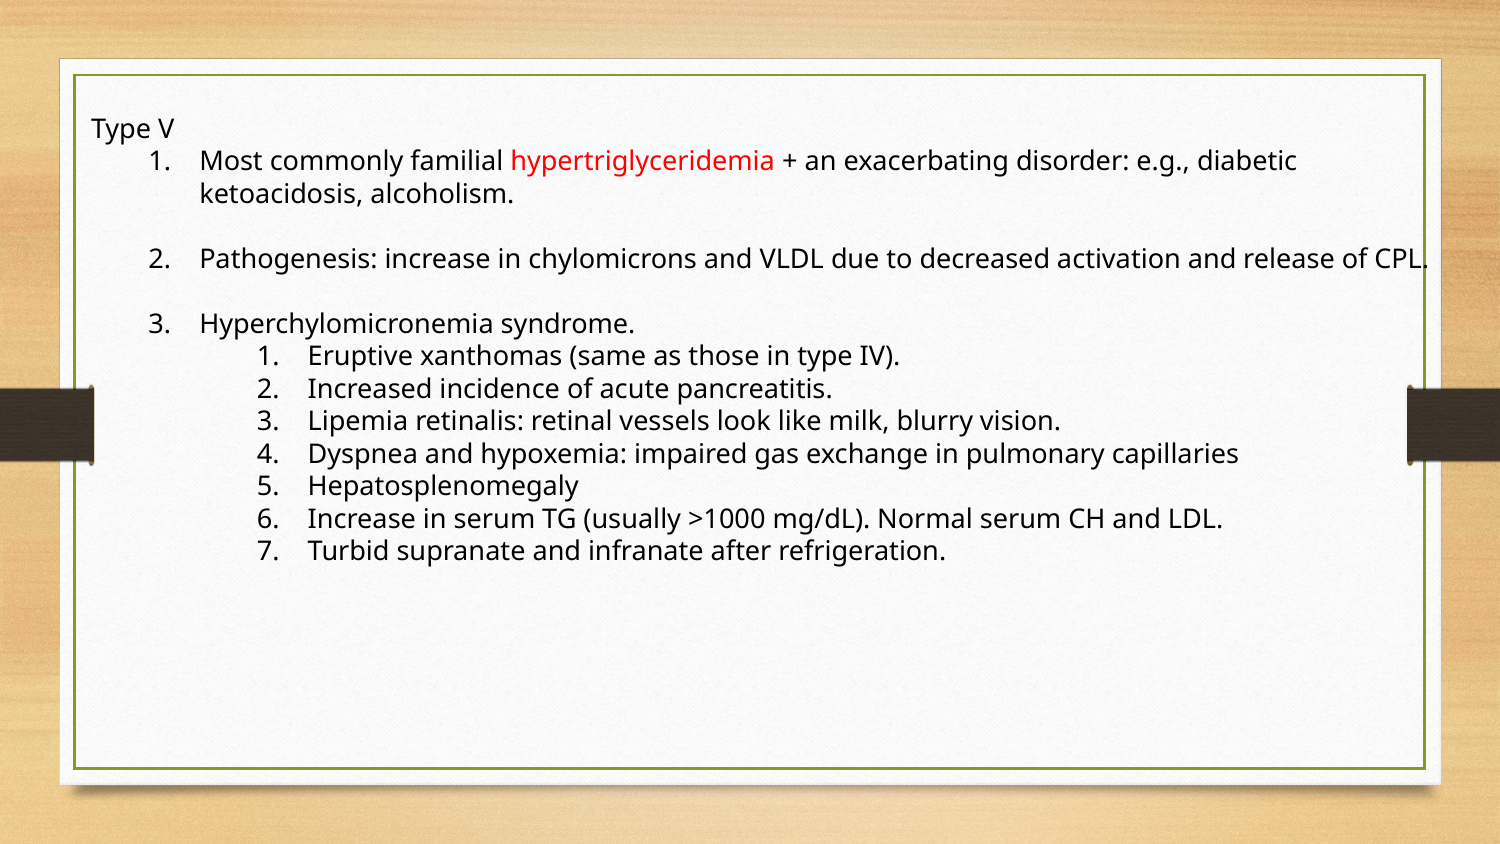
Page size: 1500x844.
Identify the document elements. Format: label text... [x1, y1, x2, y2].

picture [0, 0, 1500, 844]
list Type V Most commonly familial hypertriglyceridemia + an exacerbating disorder: e.g., diabetic ketoacidosis, alcoholism. Pathogenesis: increase in chylomicrons and VLDL due to decreased activation and release of CPL. Hyperchylomicronemia syndrome. Eruptive xanthomas (same as those in type IV). Increased incidence of acute pancreatitis. Lipemia retinalis: retinal vessels look like milk, blurry vision. Dyspnea and hypoxemia: impaired gas exchange in pulmonary capillaries Hepatosplenomegaly Increase in serum TG (usually >1000 mg/dL). Normal serum CH and LDL. Turbid supranate and infranate after refrigeration. [76, 68, 1474, 629]
